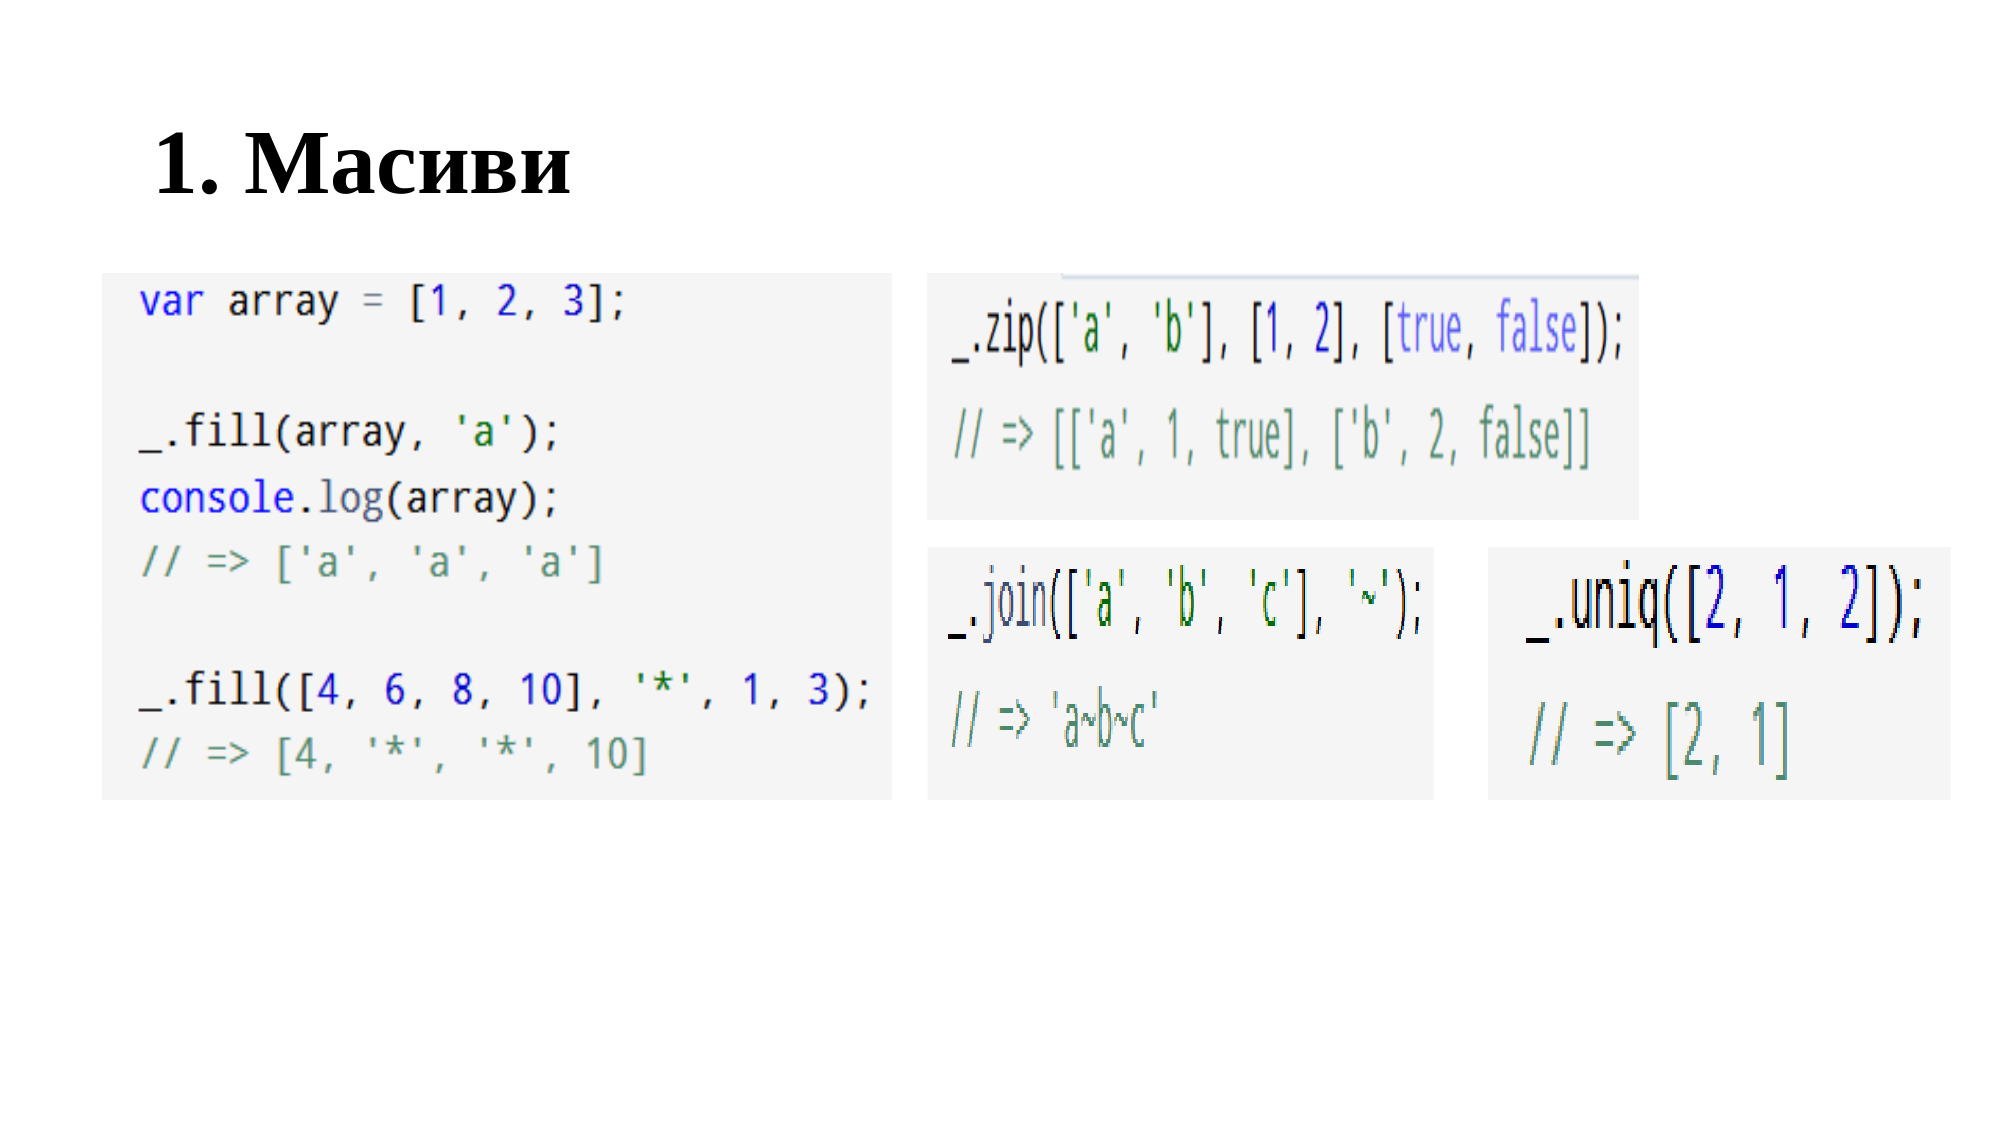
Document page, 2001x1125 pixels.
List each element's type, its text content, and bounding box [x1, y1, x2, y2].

picture [927, 547, 1434, 800]
title 1. Масиви [137, 55, 1863, 273]
picture [927, 273, 1639, 520]
picture [1488, 547, 1951, 800]
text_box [101, 273, 892, 800]
